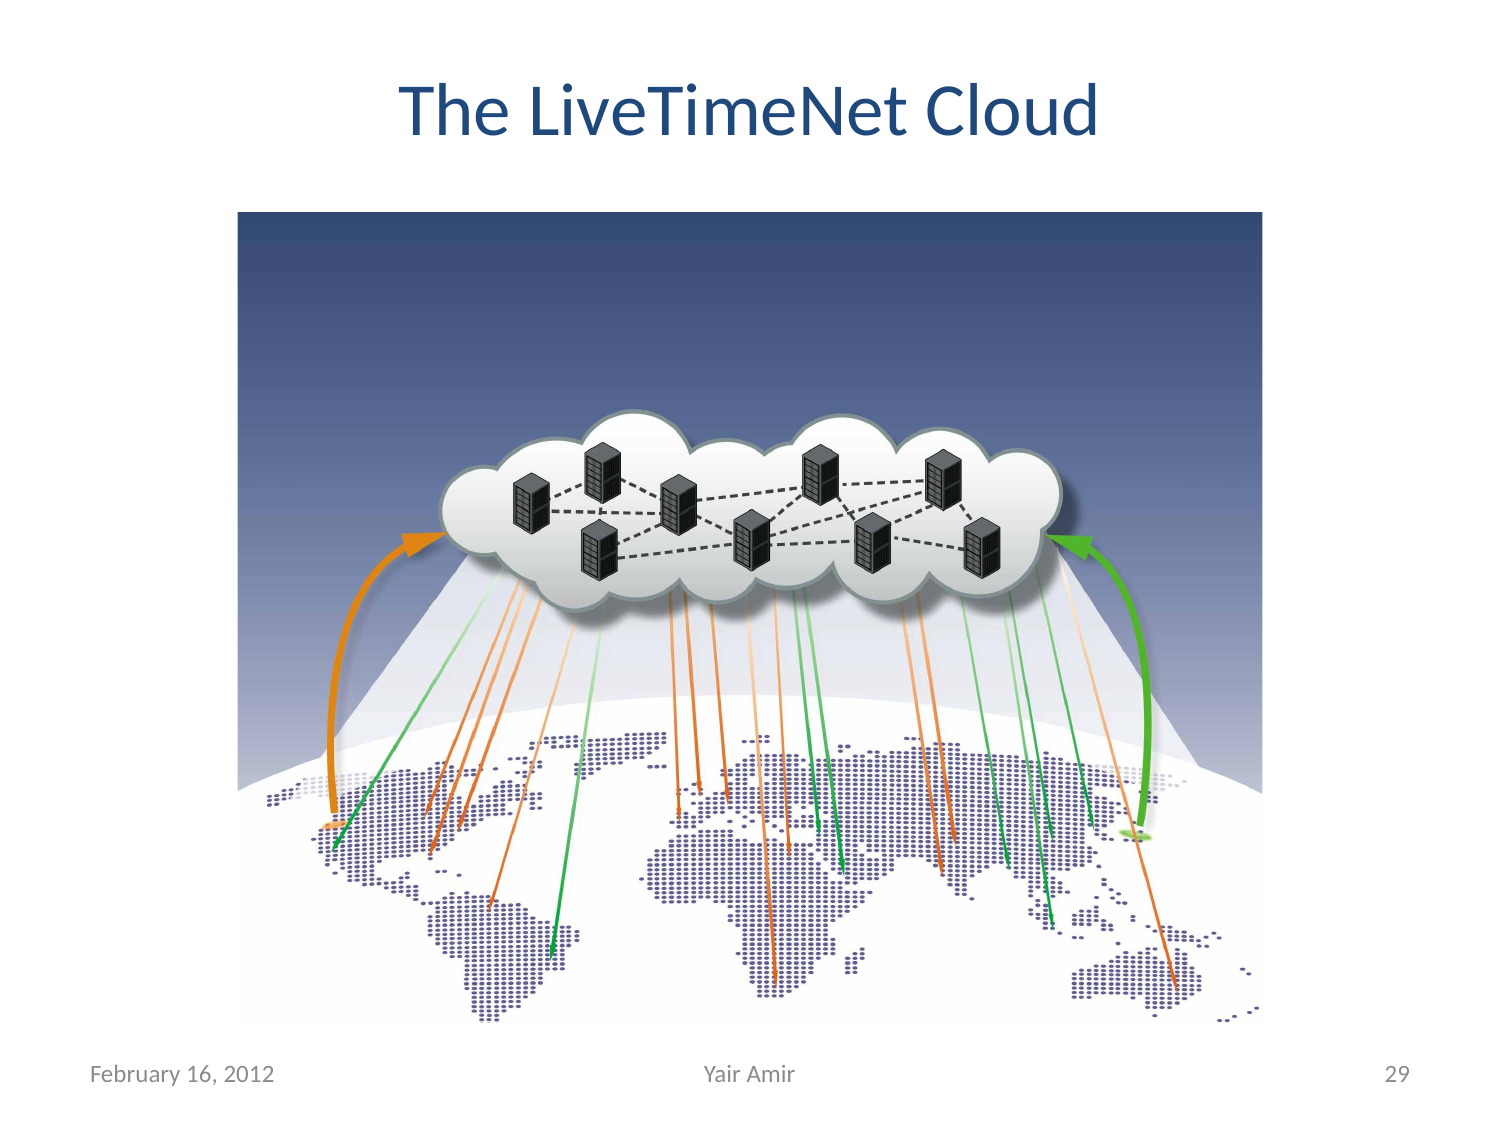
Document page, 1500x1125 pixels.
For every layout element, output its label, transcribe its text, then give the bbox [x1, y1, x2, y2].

slide_number 29 [1074, 1042, 1425, 1103]
picture [237, 212, 1263, 1023]
footer Yair Amir [512, 1042, 988, 1103]
title The LiveTimeNet Cloud [112, 37, 1388, 173]
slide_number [75, 1042, 425, 1103]
